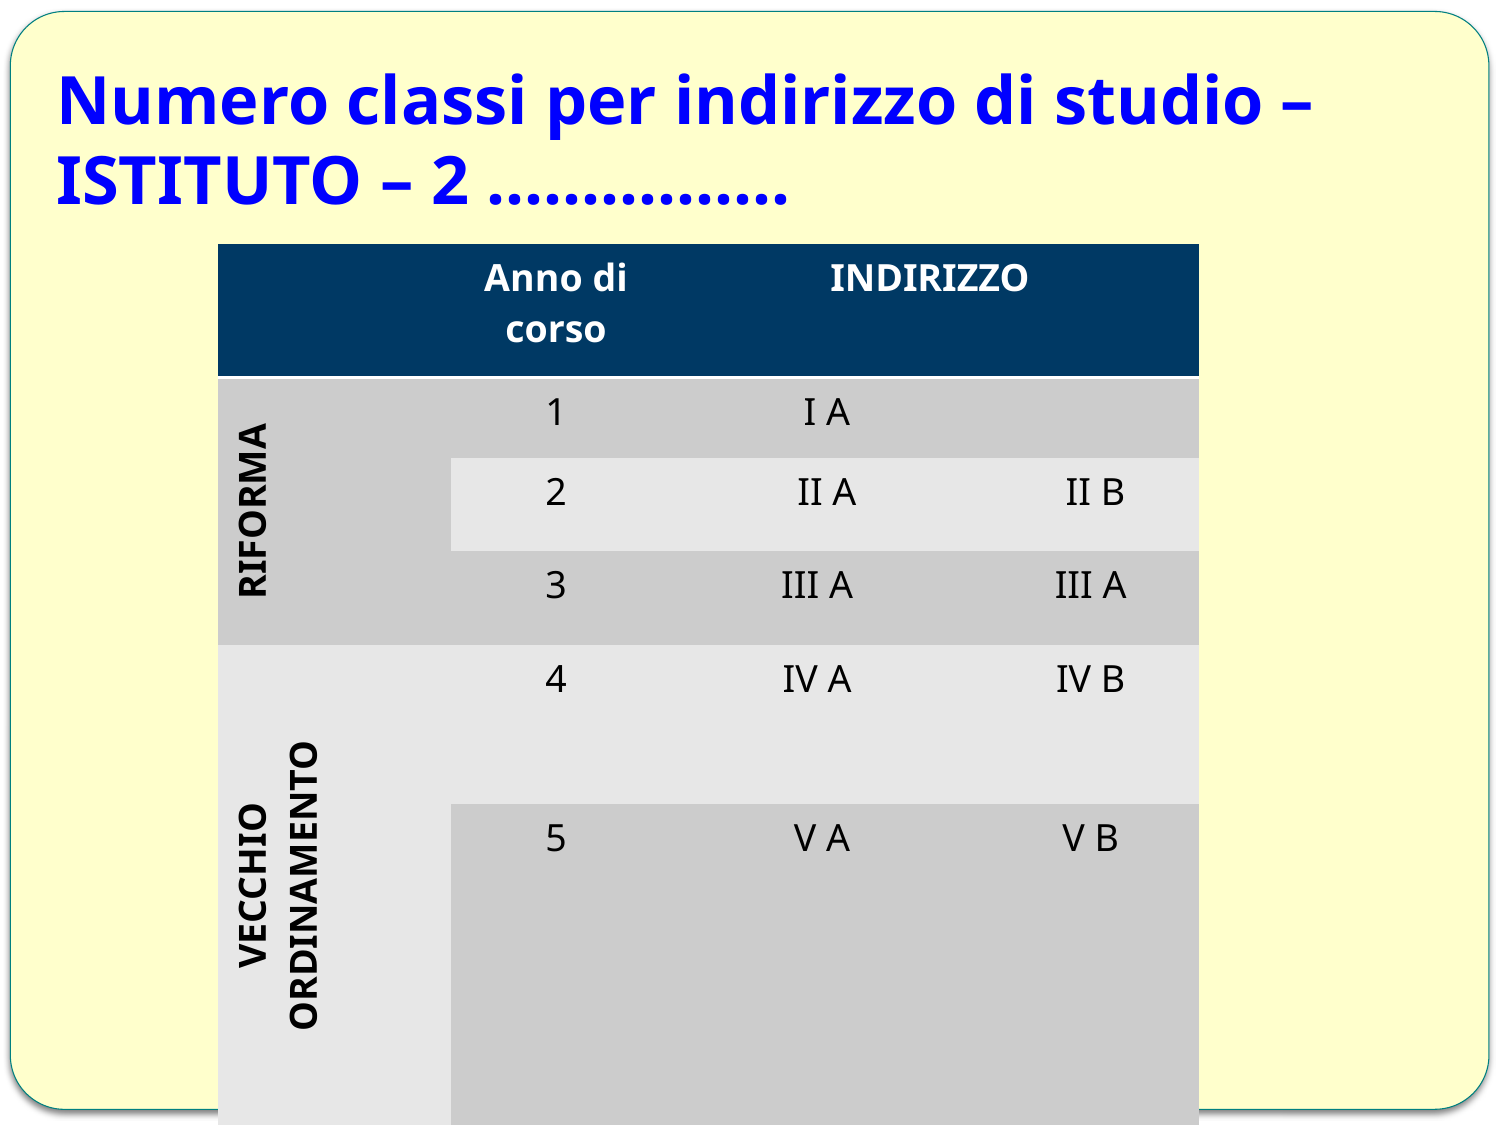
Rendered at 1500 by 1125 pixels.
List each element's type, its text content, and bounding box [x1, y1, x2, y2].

table_header INDIRIZZO [661, 244, 1199, 376]
table_cell II B [992, 458, 1199, 551]
table_cell 4 [451, 645, 661, 804]
table_cell 1 [451, 379, 661, 458]
table_cell V B [992, 804, 1199, 1125]
table_cell 2 [451, 458, 661, 551]
title Numero classi per indirizzo di studio – ISTITUTO – 2 ……………. [40, 44, 1460, 233]
table_cell IV B [992, 645, 1199, 804]
table_cell I A [661, 379, 992, 458]
table_cell IV A [661, 645, 992, 804]
table_header Anno di corso [451, 244, 661, 376]
table_cell [992, 379, 1199, 458]
table_cell II A [661, 458, 992, 551]
table_cell V A [661, 804, 992, 1125]
table_header [218, 244, 451, 376]
table_cell 3 [451, 551, 661, 645]
table_cell III A [992, 551, 1199, 645]
table_cell VECCHIO ORDINAMENTO [218, 645, 451, 1125]
table_cell RIFORMA [218, 379, 451, 645]
table_cell 5 [451, 804, 661, 1125]
table_cell III A [661, 551, 992, 645]
